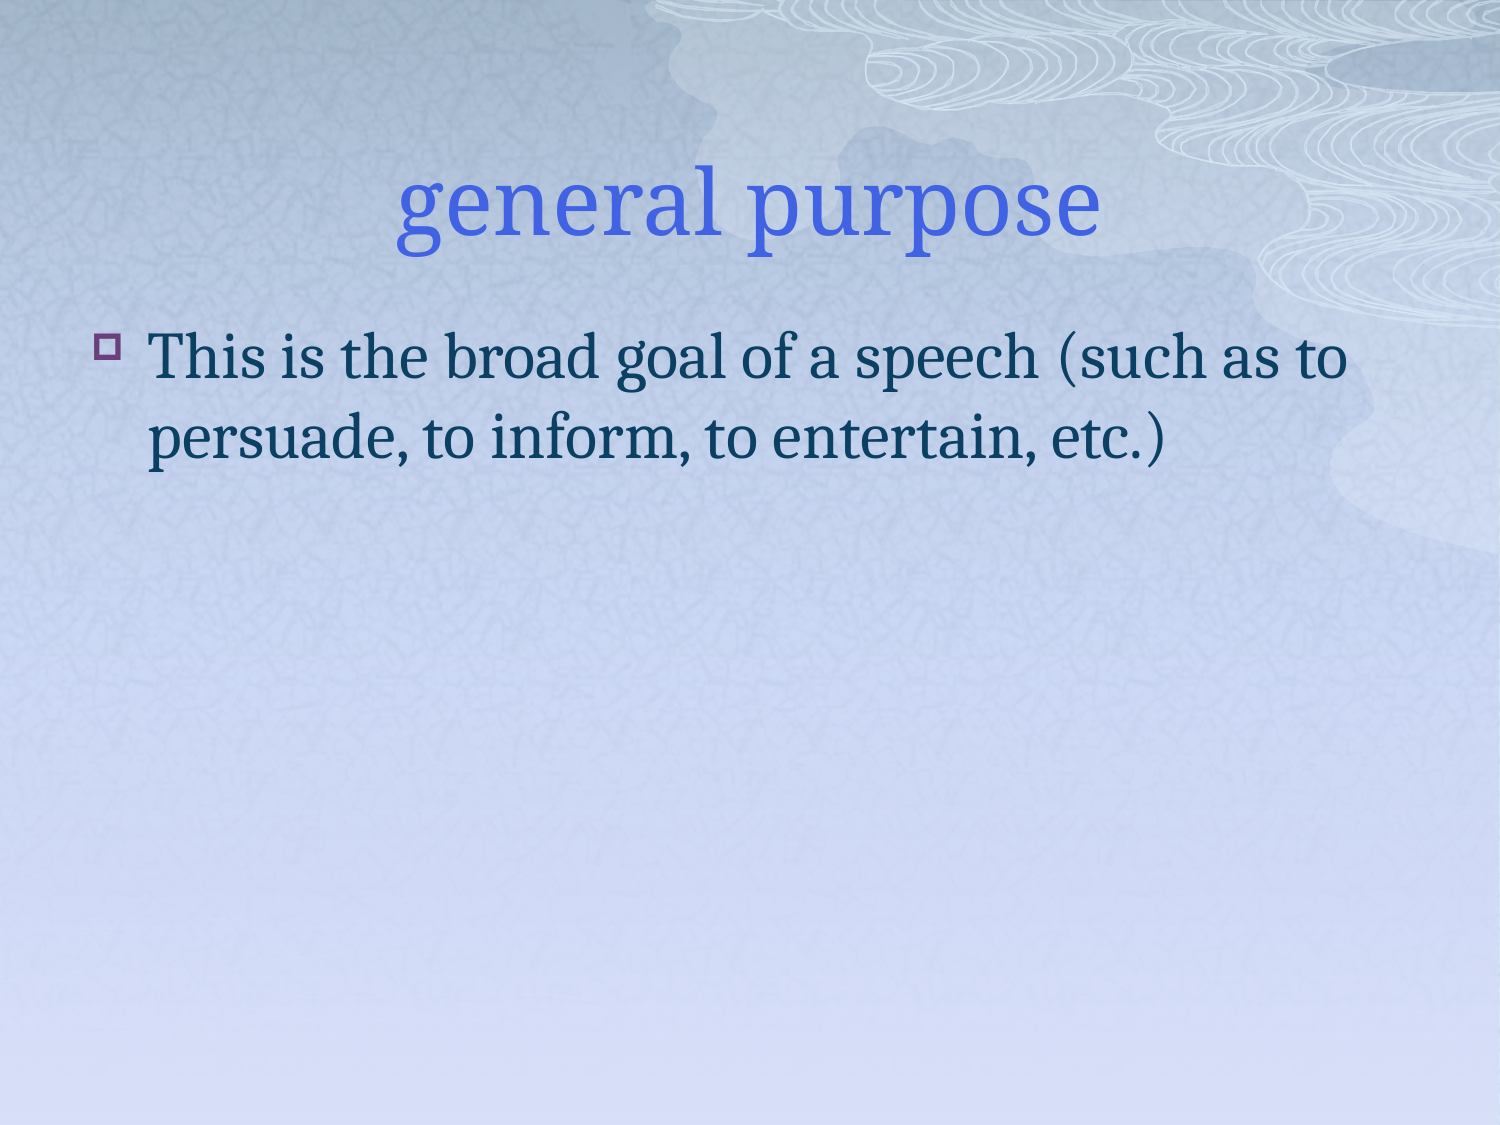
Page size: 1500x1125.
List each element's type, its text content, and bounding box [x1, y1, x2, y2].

list This is the broad goal of a speech (such as to persuade, to inform, to entertain, etc.) [76, 304, 1430, 1032]
title general purpose [75, 105, 1425, 293]
